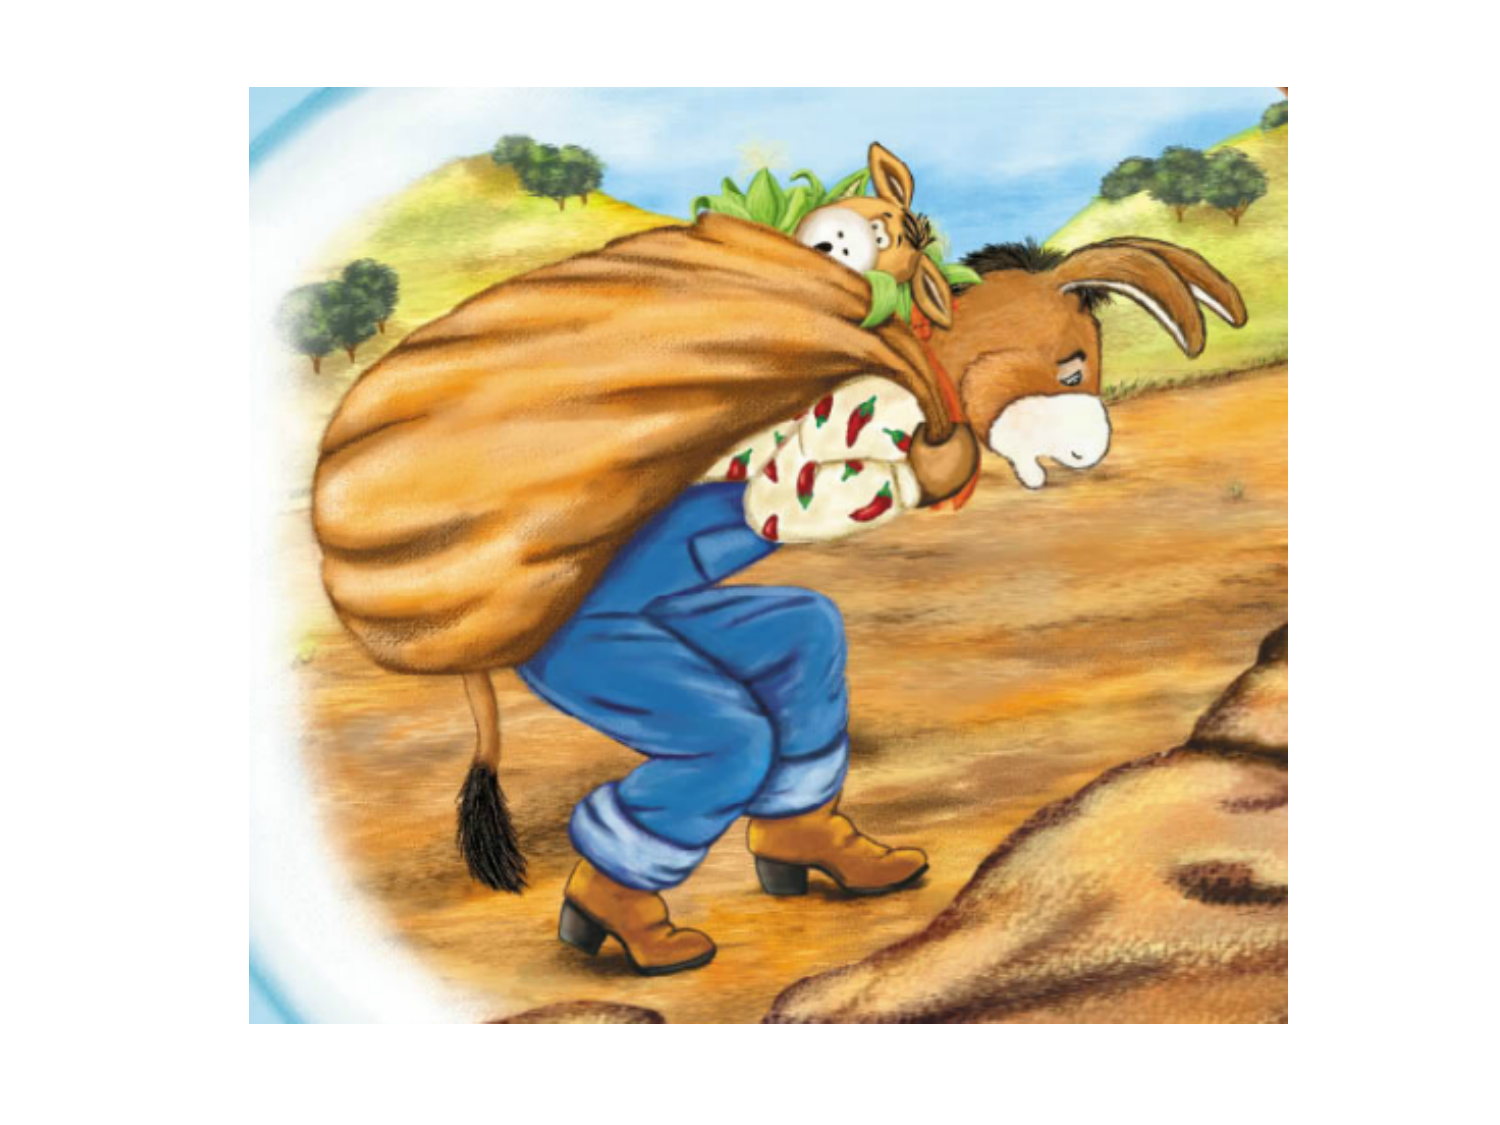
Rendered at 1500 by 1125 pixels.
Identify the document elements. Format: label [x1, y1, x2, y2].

picture [249, 87, 1288, 1024]
